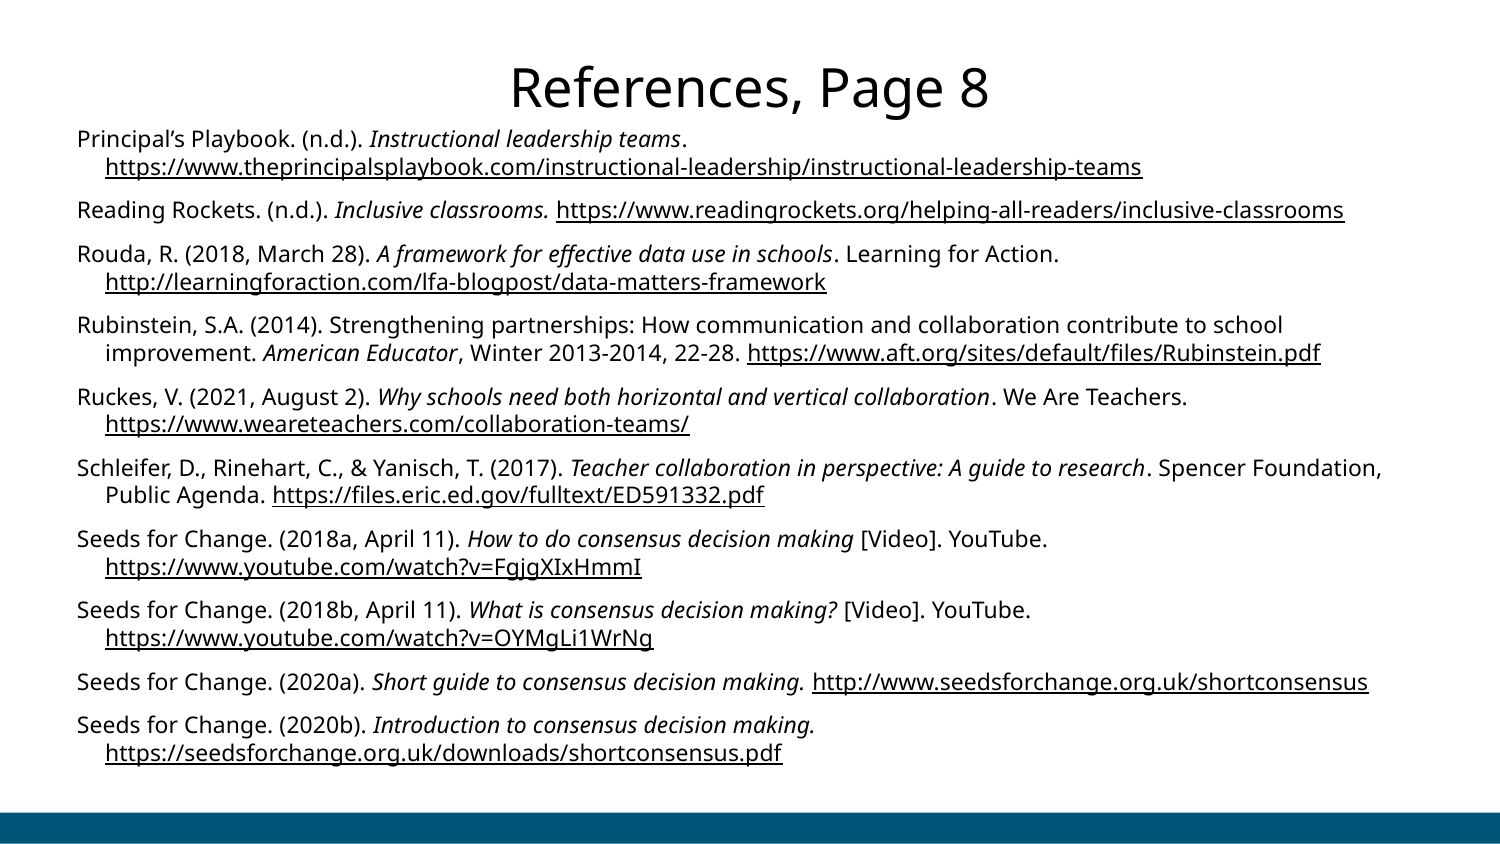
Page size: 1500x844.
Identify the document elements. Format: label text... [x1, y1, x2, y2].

title References, Page 8 [103, 22, 1397, 119]
list Principal’s Playbook. (n.d.). Instructional leadership teams. https://www.theprincipalsplaybook.com/instructional-leadership/instructional-leadership-teams Reading Rockets. (n.d.). Inclusive classrooms. https://www.readingrockets.org/helping-all-readers/inclusive-classrooms Rouda, R. (2018, March 28). A framework for effective data use in schools. Learning for Action. http://learningforaction.com/lfa-blogpost/data-matters-framework Rubinstein, S.A. (2014). Strengthening partnerships: How communication and collaboration contribute to school improvement. American Educator, Winter 2013-2014, 22-28. https://www.aft.org/sites/default/files/Rubinstein.pdf Ruckes, V. (2021, August 2). Why schools need both horizontal and vertical collaboration. We Are Teachers. https://www.weareteachers.com/collaboration-teams/ Schleifer, D., Rinehart, C., & Yanisch, T. (2017). Teacher collaboration in perspective: A guide to research. Spencer Foundation, Public Agenda. https://files.eric.ed.gov/fulltext/ED591332.pdf Seeds for Change. (2018a, April 11). How to do consensus decision making [Video]. YouTube. https://www.youtube.com/watch?v=FgjgXIxHmmI Seeds for Change. (2018b, April 11). What is consensus decision making? [Video]. YouTube. https://www.youtube.com/watch?v=OYMgLi1WrNg Seeds for Change. (2020a). Short guide to consensus decision making. http://www.seedsforchange.org.uk/shortconsensus Seeds for Change. (2020b). Introduction to consensus decision making. https://seedsforchange.org.uk/downloads/shortconsensus.pdf [65, 119, 1434, 760]
